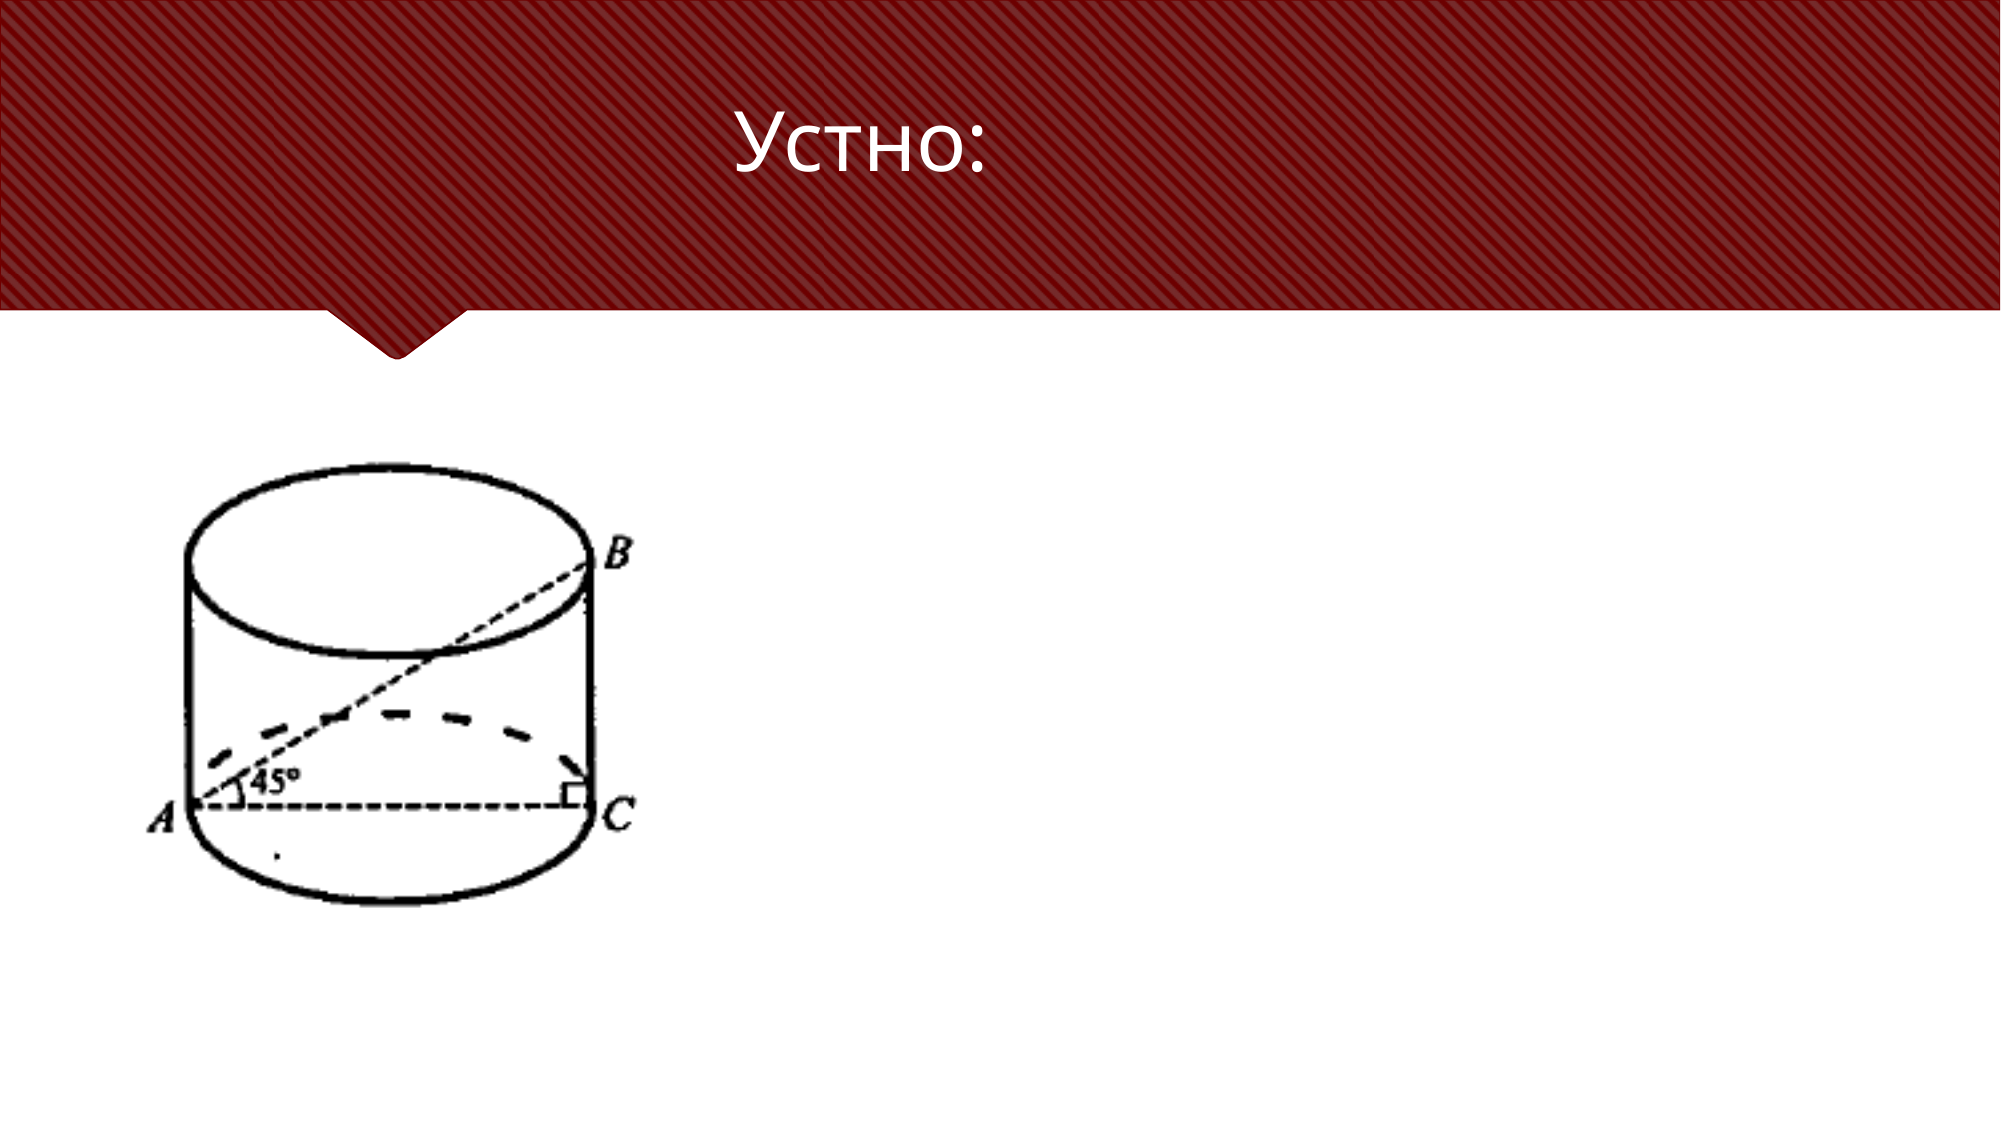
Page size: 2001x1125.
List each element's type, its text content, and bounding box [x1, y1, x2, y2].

title Устно: [718, 58, 1044, 219]
picture [132, 418, 684, 941]
